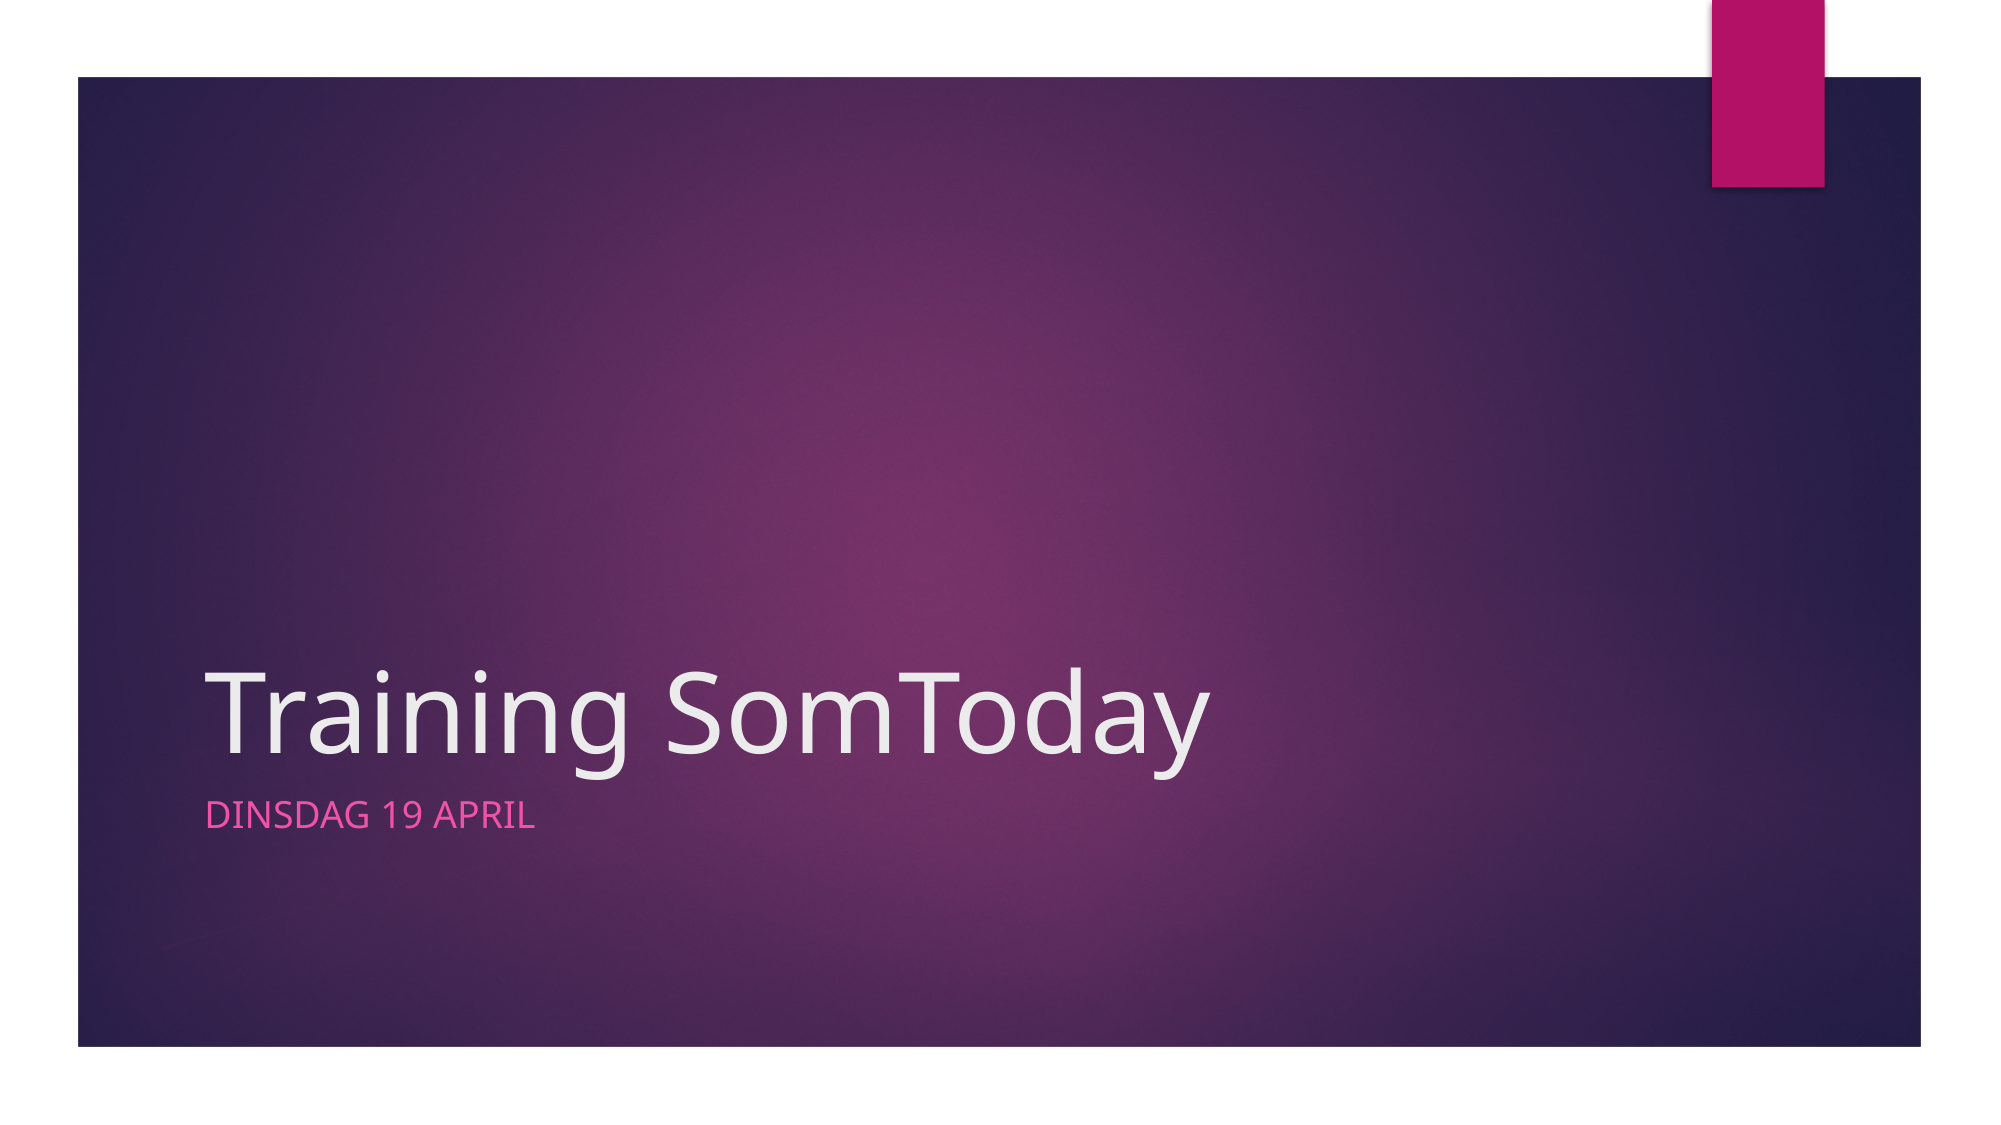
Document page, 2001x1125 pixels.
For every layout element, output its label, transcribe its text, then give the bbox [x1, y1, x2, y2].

title Training SomToday [189, 344, 1638, 783]
subtitle Dinsdag 19 april [189, 783, 1638, 925]
